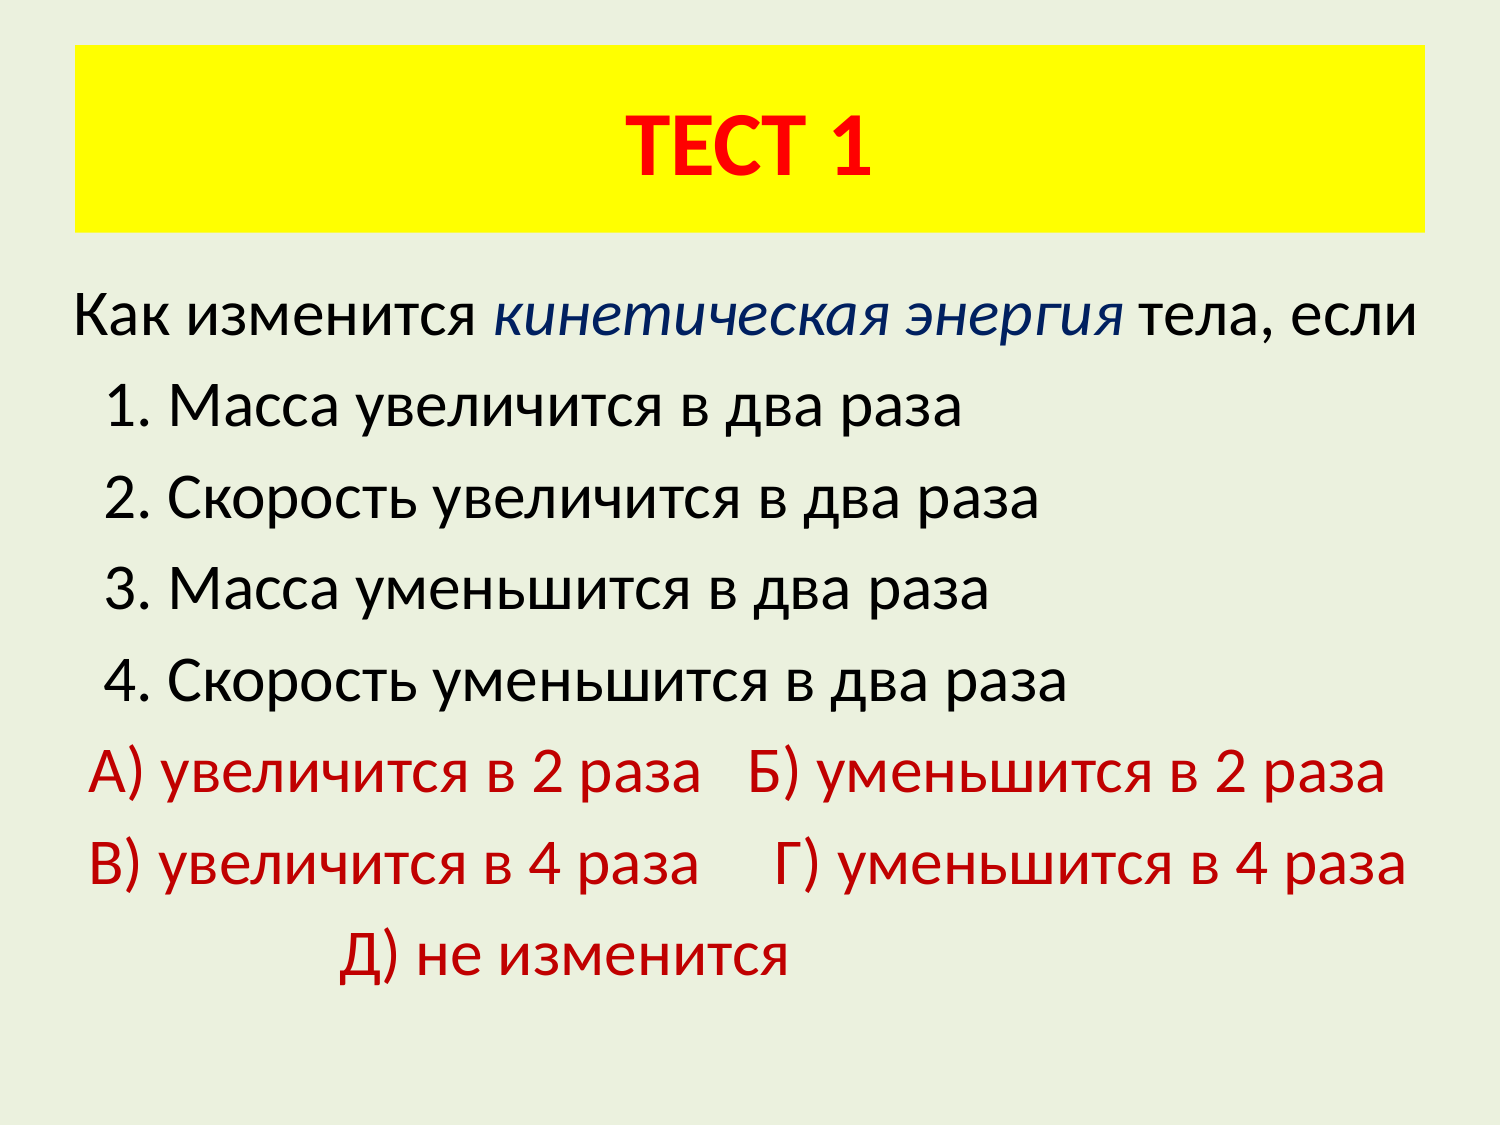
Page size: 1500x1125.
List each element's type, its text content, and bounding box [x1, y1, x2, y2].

list Как изменится кинетическая энергия тела, если 1. Масса увеличится в два раза 2. Скорость увеличится в два раза 3. Масса уменьшится в два раза 4. Скорость уменьшится в два раза А) увеличится в 2 раза Б) уменьшится в 2 раза В) увеличится в 4 раза Г) уменьшится в 4 раза Д) не изменится [58, 262, 1442, 1005]
title ТЕСТ 1 [75, 45, 1425, 233]
